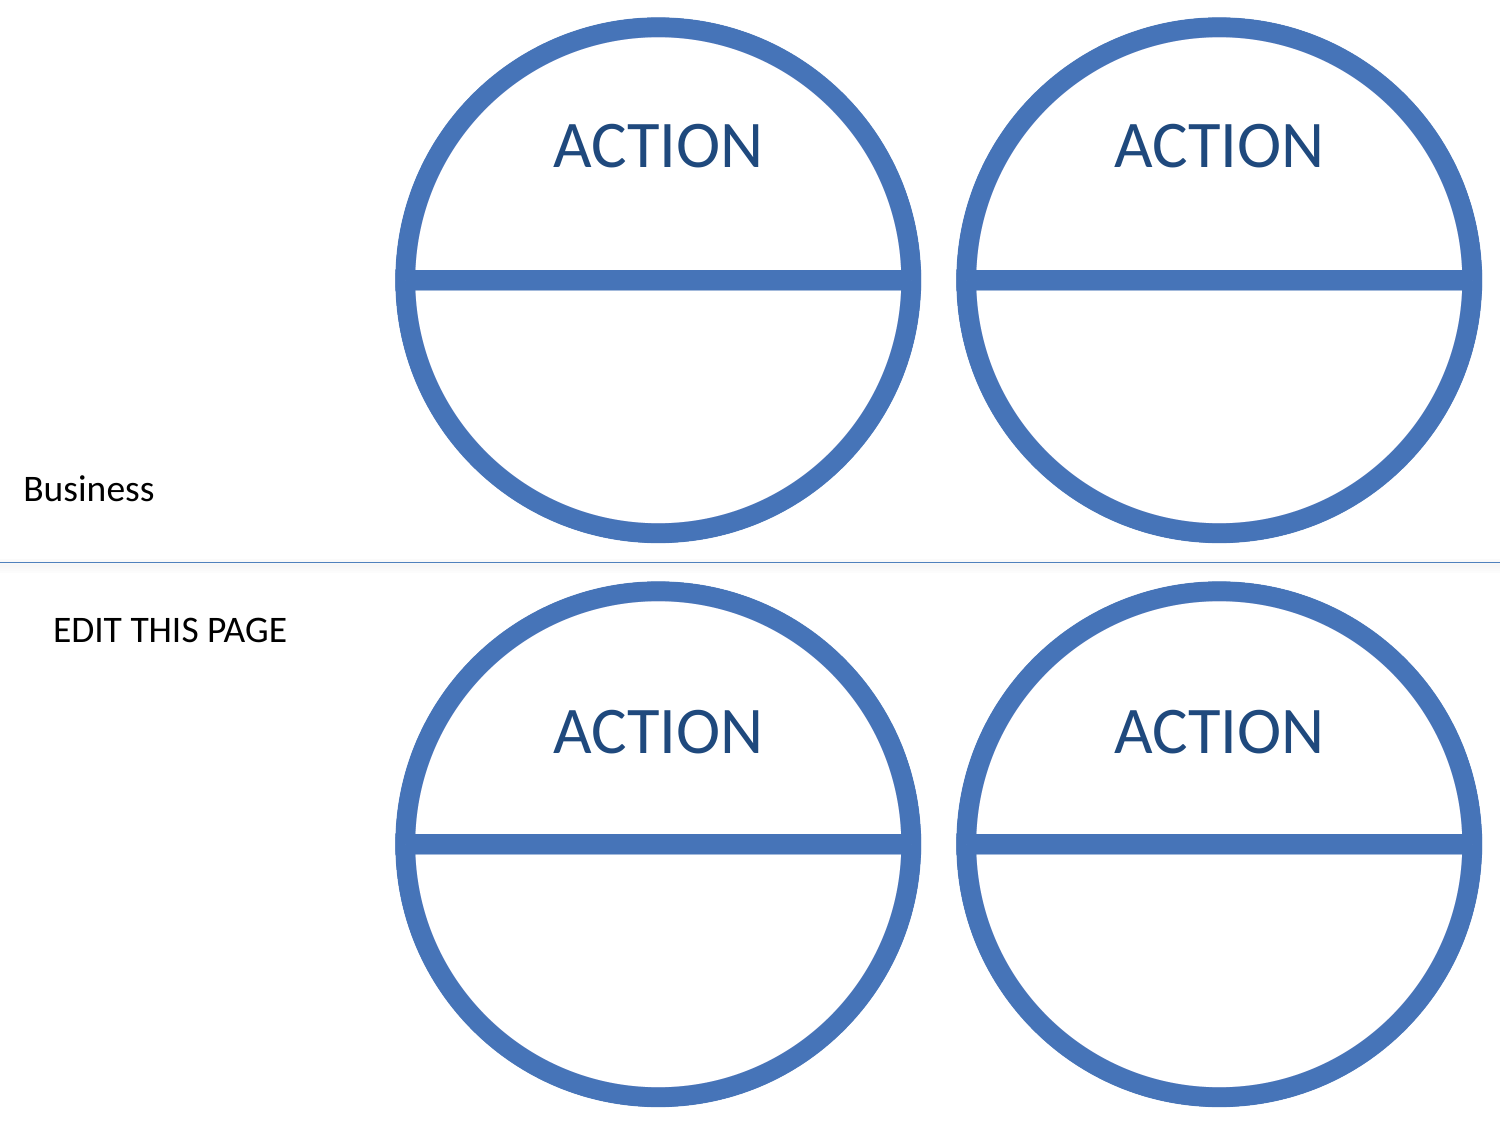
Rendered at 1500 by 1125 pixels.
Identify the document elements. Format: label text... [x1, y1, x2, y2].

text_box EDIT THIS PAGE [38, 597, 303, 657]
picture [377, 0, 1500, 562]
text_box Business [8, 456, 170, 517]
picture [377, 563, 1500, 1125]
